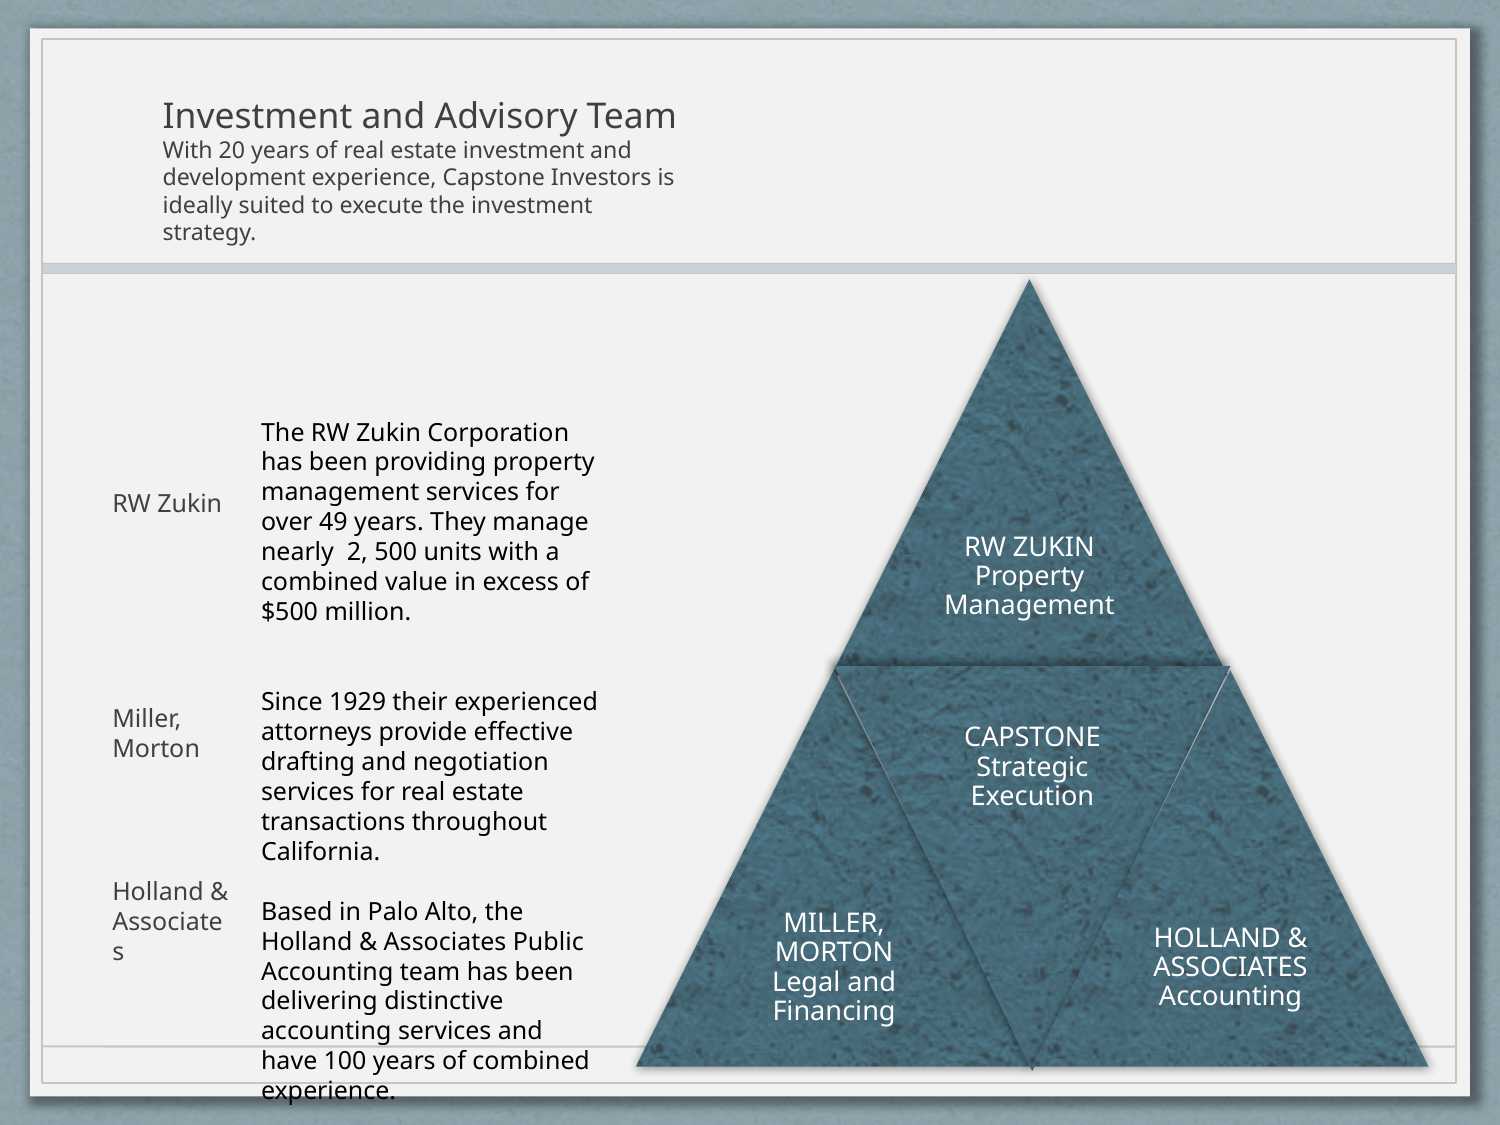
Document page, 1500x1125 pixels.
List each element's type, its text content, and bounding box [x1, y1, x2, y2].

list RW Zukin Miller, Morton Holland & Associates [97, 408, 246, 995]
title Investment and Advisory Team With 20 years of real estate investment and development experience, Capstone Investors is ideally suited to execute the investment strategy. [147, 78, 699, 260]
text_box The RW Zukin Corporation has been providing property management services for over 49 years. They manage nearly 2, 500 units with a combined value in excess of $500 million. Since 1929 their experienced attorneys provide effective drafting and negotiation services for real estate transactions throughout California. Based in Palo Alto, the Holland & Associates Public Accounting team has been delivering distinctive accounting services and have 100 years of combined experience. [246, 408, 620, 1112]
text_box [635, 259, 1430, 1086]
